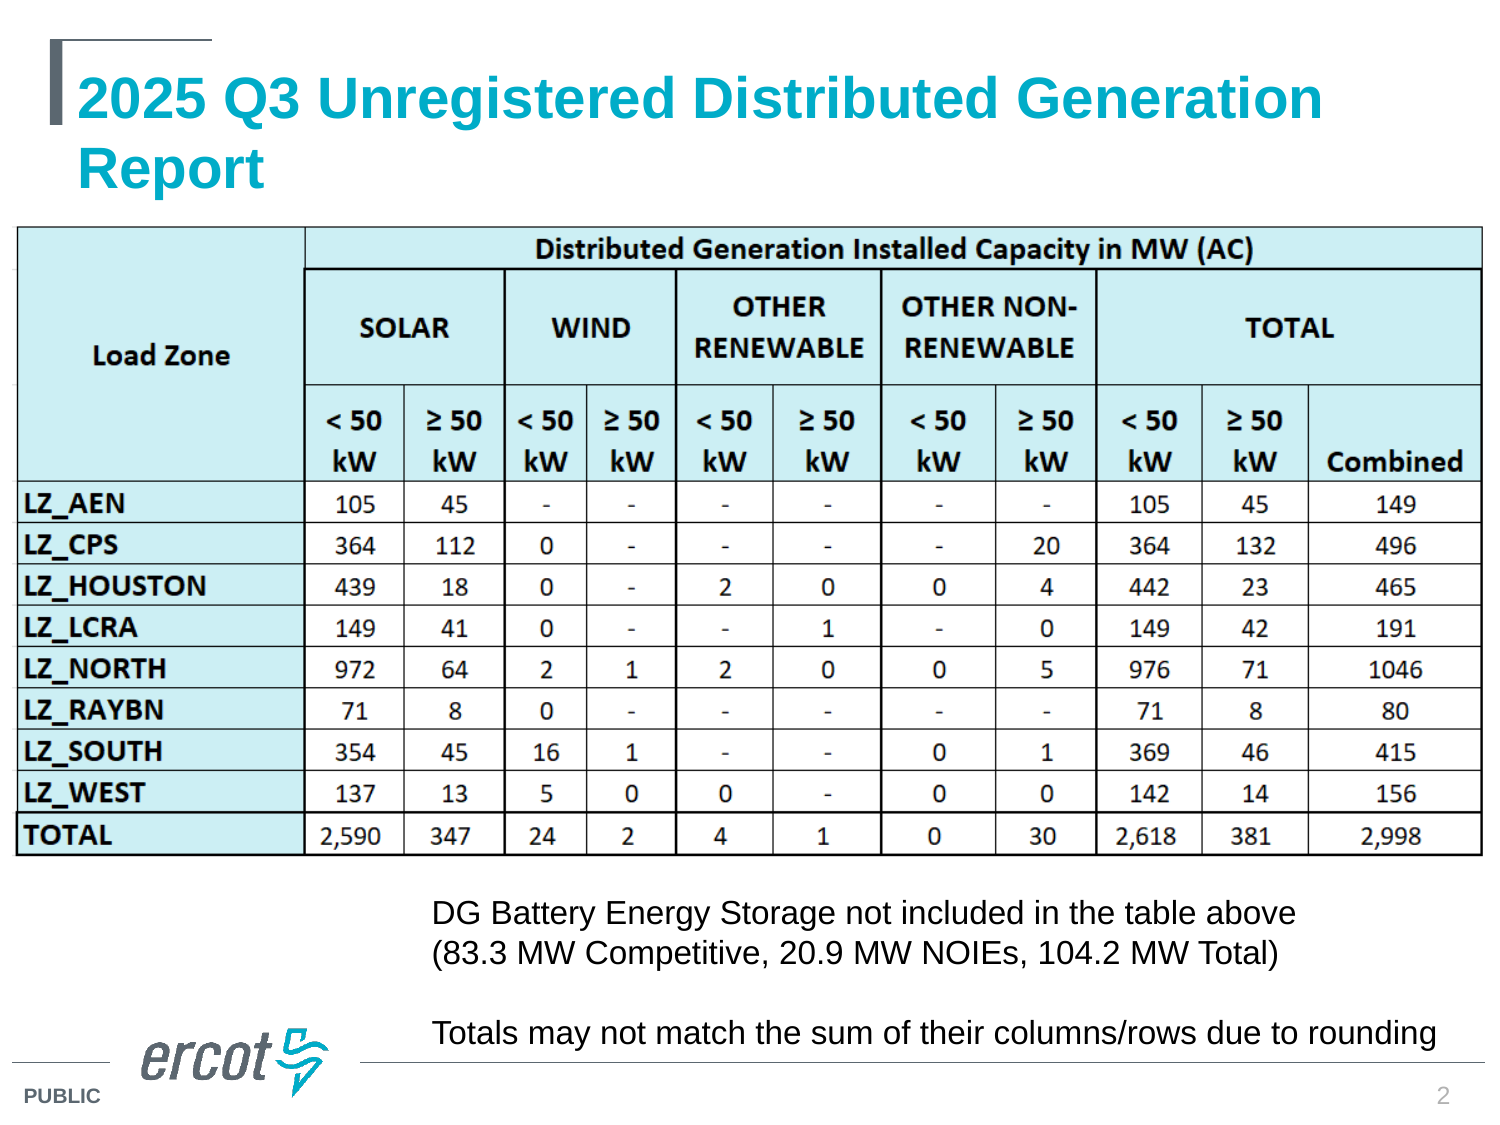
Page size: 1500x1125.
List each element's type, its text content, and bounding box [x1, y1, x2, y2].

title 2025 Q3 Unregistered Distributed Generation Report [62, 52, 1450, 223]
slide_number 2 [1400, 1076, 1488, 1113]
text_box DG Battery Energy Storage not included in the table above (83.3 MW Competitive, 20.9 MW NOIEs, 104.2 MW Total) Totals may not match the sum of their columns/rows due to rounding [416, 884, 1500, 1059]
picture [137, 1024, 332, 1100]
picture [12, 224, 1488, 861]
